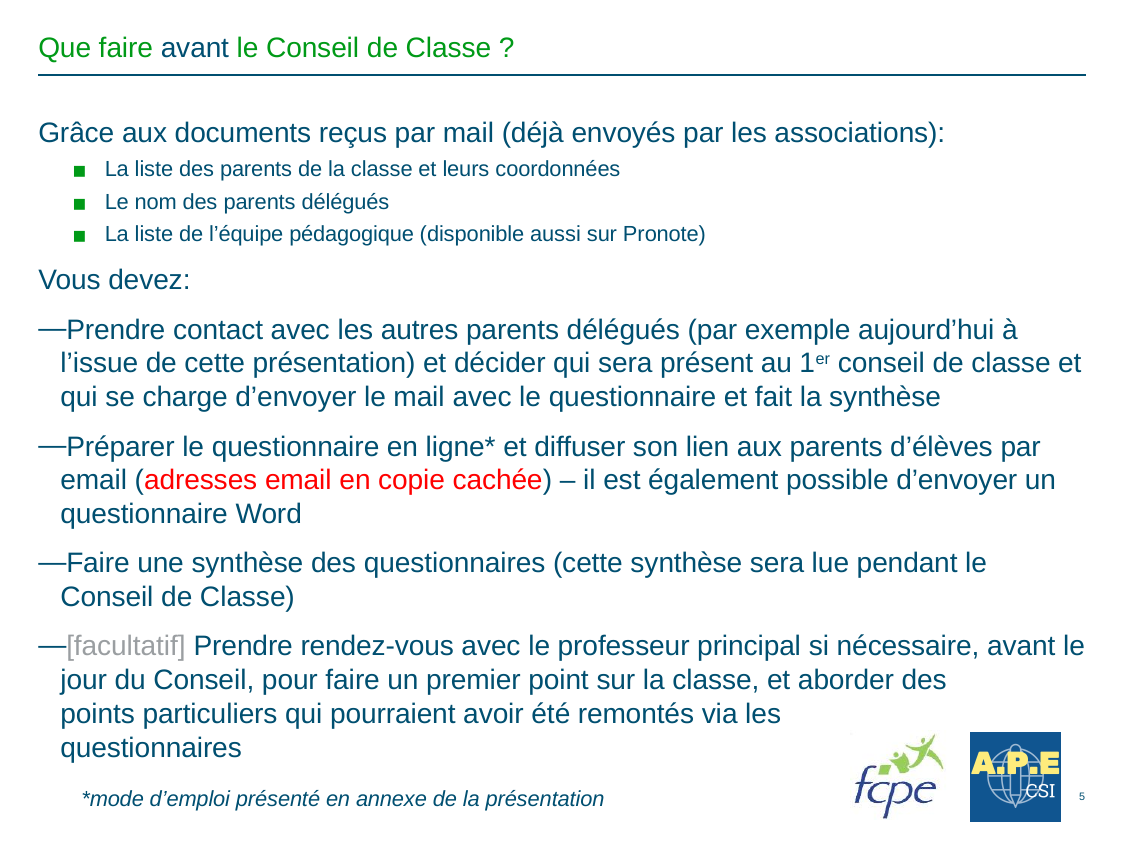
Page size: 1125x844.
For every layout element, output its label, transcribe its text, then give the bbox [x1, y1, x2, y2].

slide_number 5 [1060, 791, 1086, 813]
picture [970, 778, 1061, 822]
list Que faire avant le Conseil de Classe ? [38, 29, 993, 104]
text_box *mode d’emploi présenté en annexe de la présentation [81, 788, 619, 811]
picture [850, 778, 947, 820]
list Grâce aux documents reçus par mail (déjà envoyés par les associations): La liste des parents de la classe et leurs coordonnées Le nom des parents délégués La liste de l’équipe pédagogique (disponible aussi sur Pronote) Vous devez: Prendre contact avec les autres parents délégués (par exemple aujourd’hui à l’issue de cette présentation) et décider qui sera présent au 1er conseil de classe et qui se charge d’envoyer le mail avec le questionnaire et fait la synthèse Préparer le questionnaire en ligne* et diffuser son lien aux parents d’élèves par email (adresses email en copie cachée) – il est également possible d’envoyer un questionnaire Word Faire une synthèse des questionnaires (cette synthèse sera lue pendant le Conseil de Classe) [facultatif] Prendre rendez-vous avec le professeur principal si nécessaire, avant le jour du Conseil, pour faire un premier point sur la classe, et aborder des points particuliers qui pourraient avoir été remontés via les questionnaires [38, 114, 1086, 778]
